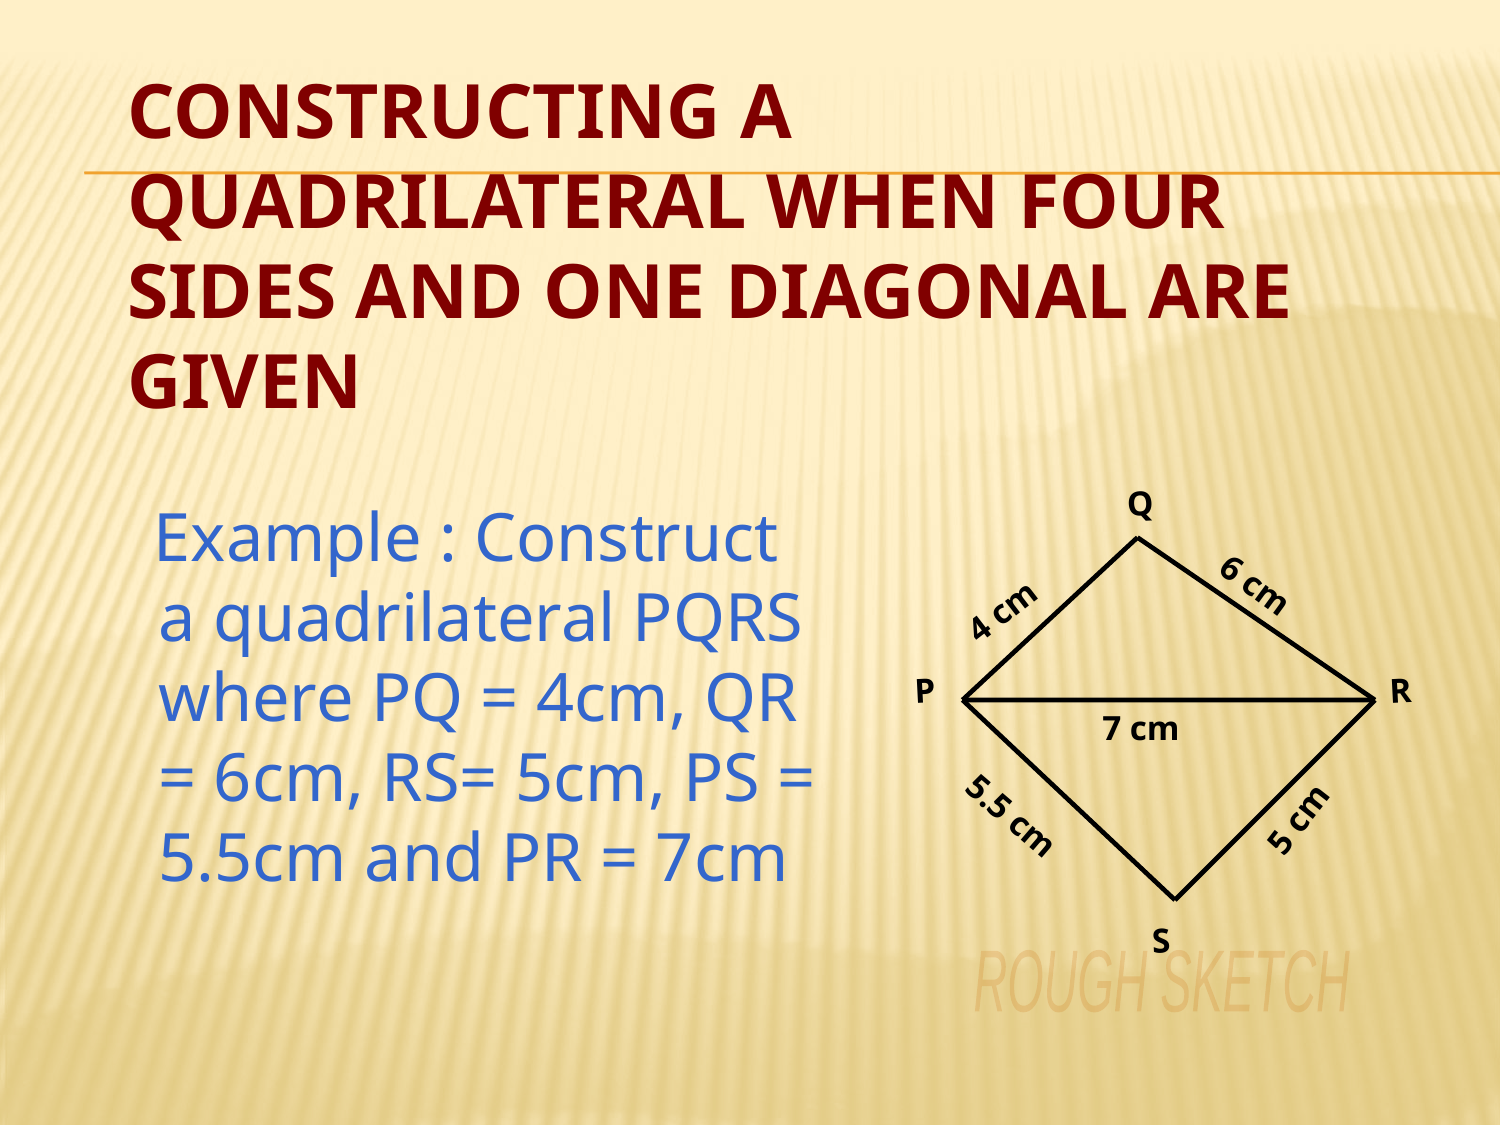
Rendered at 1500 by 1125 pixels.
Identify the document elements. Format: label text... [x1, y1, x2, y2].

text_box Q [1110, 473, 1177, 539]
text_box P [898, 660, 964, 727]
text_box 4 cm [935, 543, 1103, 703]
text_box R [1373, 660, 1439, 727]
text_box 6 cm [1172, 531, 1340, 689]
text_box S [1135, 910, 1202, 977]
title Constructing a quadrilateral when four sides and one diagonal are given [112, 24, 1350, 463]
text_box 7 cm [1087, 699, 1213, 740]
text_box 5.5 cm [916, 750, 1121, 945]
text_box 5 cm [1242, 735, 1403, 903]
list Example : Construct a quadrilateral PQRS where PQ = 4cm, QR = 6cm, RS= 5cm, PS = 5.5cm and PR = 7cm [87, 487, 838, 1088]
